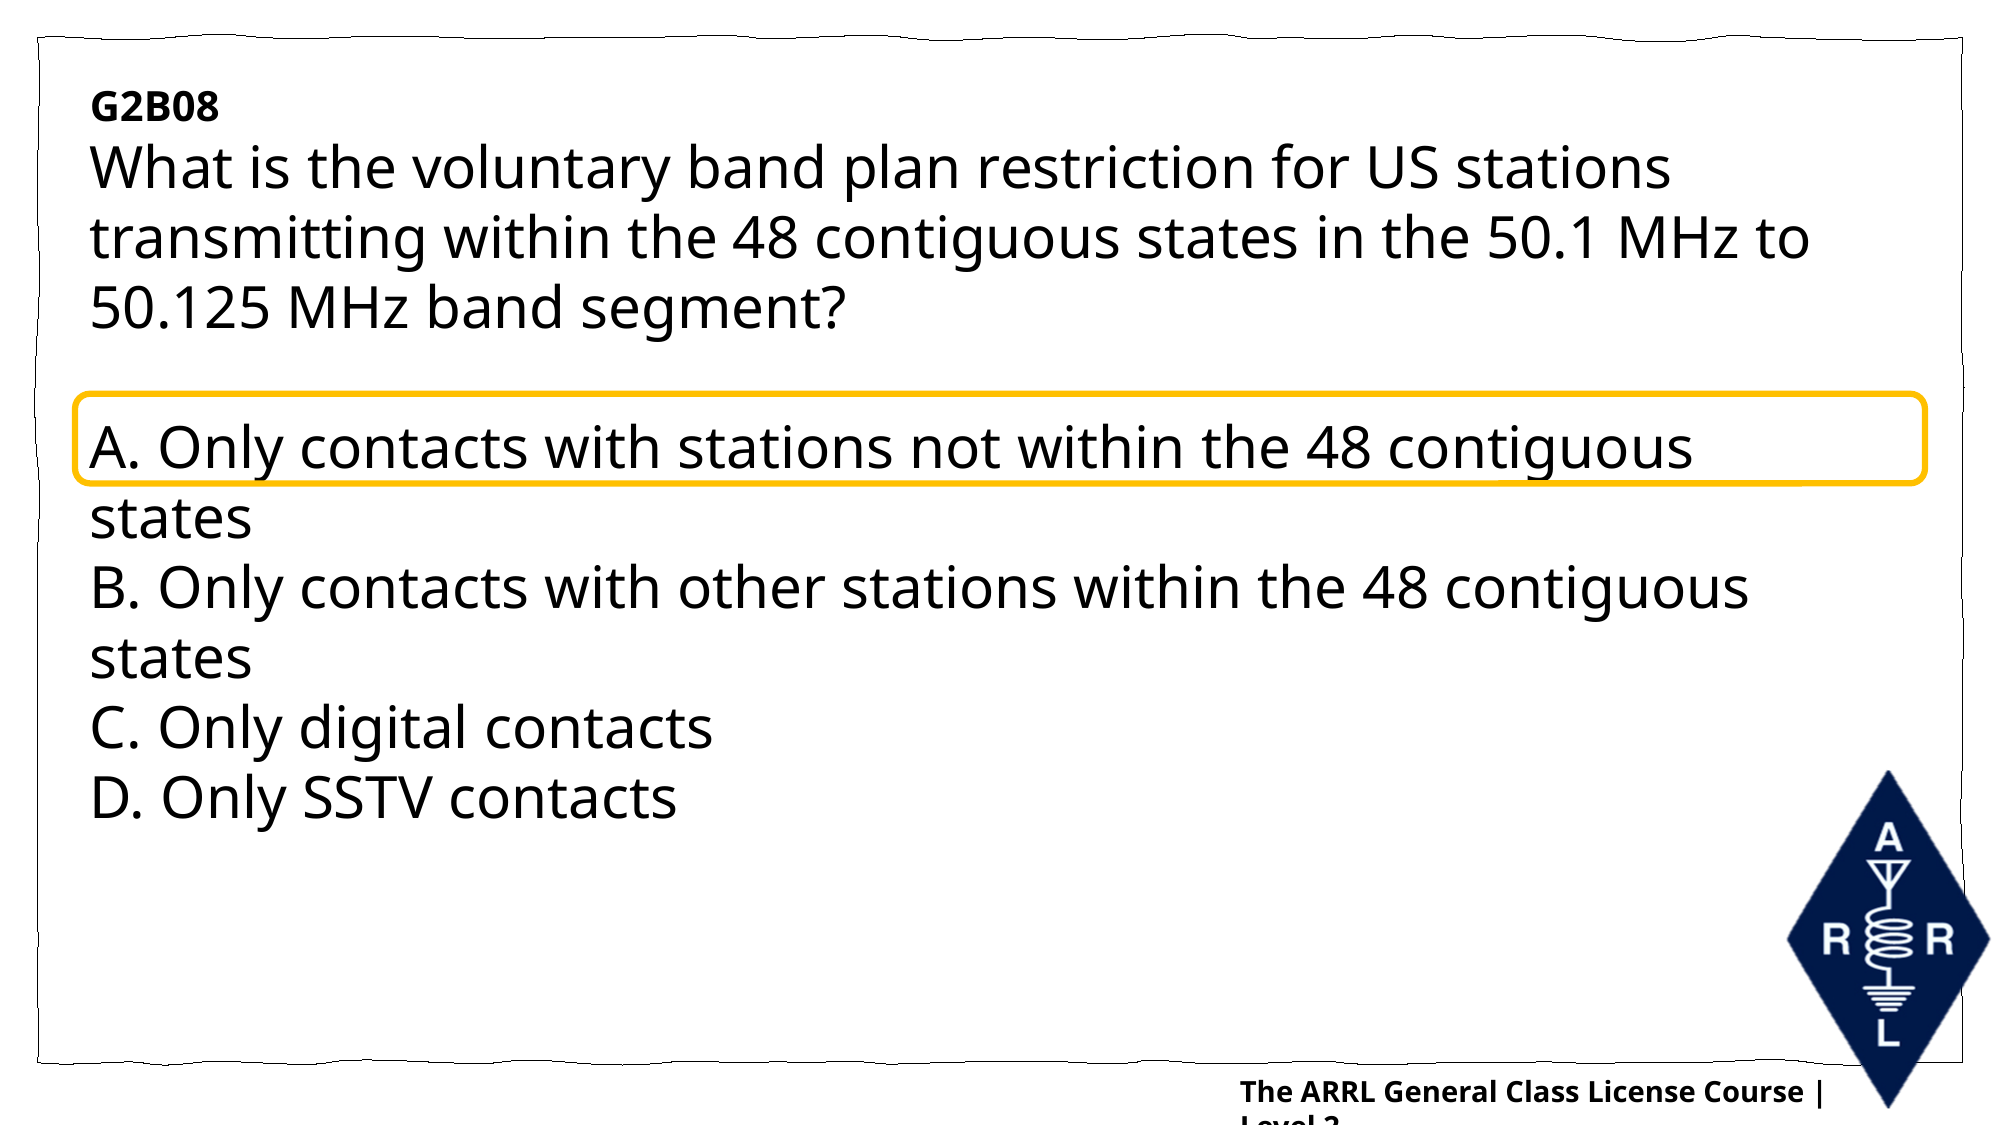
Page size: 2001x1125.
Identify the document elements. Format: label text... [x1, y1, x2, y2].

text_box G2B08 What is the voluntary band plan restriction for US stations transmitting within the 48 contiguous states in the 50.1 MHz to 50.125 MHz band segment? A. Only contacts with stations not within the 48 contiguous states B. Only contacts with other stations within the 48 contiguous states C. Only digital contacts D. Only SSTV contacts [75, 72, 1850, 400]
text_box G2B08 What is the voluntary band plan restriction for US stations transmitting within the 48 contiguous states in the 50.1 MHz to 50.125 MHz band segment? A. Only contacts with stations not within the 48 contiguous states B. Only contacts with other stations within the 48 contiguous states C. Only digital contacts D. Only SSTV contacts [75, 477, 1850, 838]
text_box [73, 392, 1927, 485]
picture [1773, 752, 1999, 1125]
